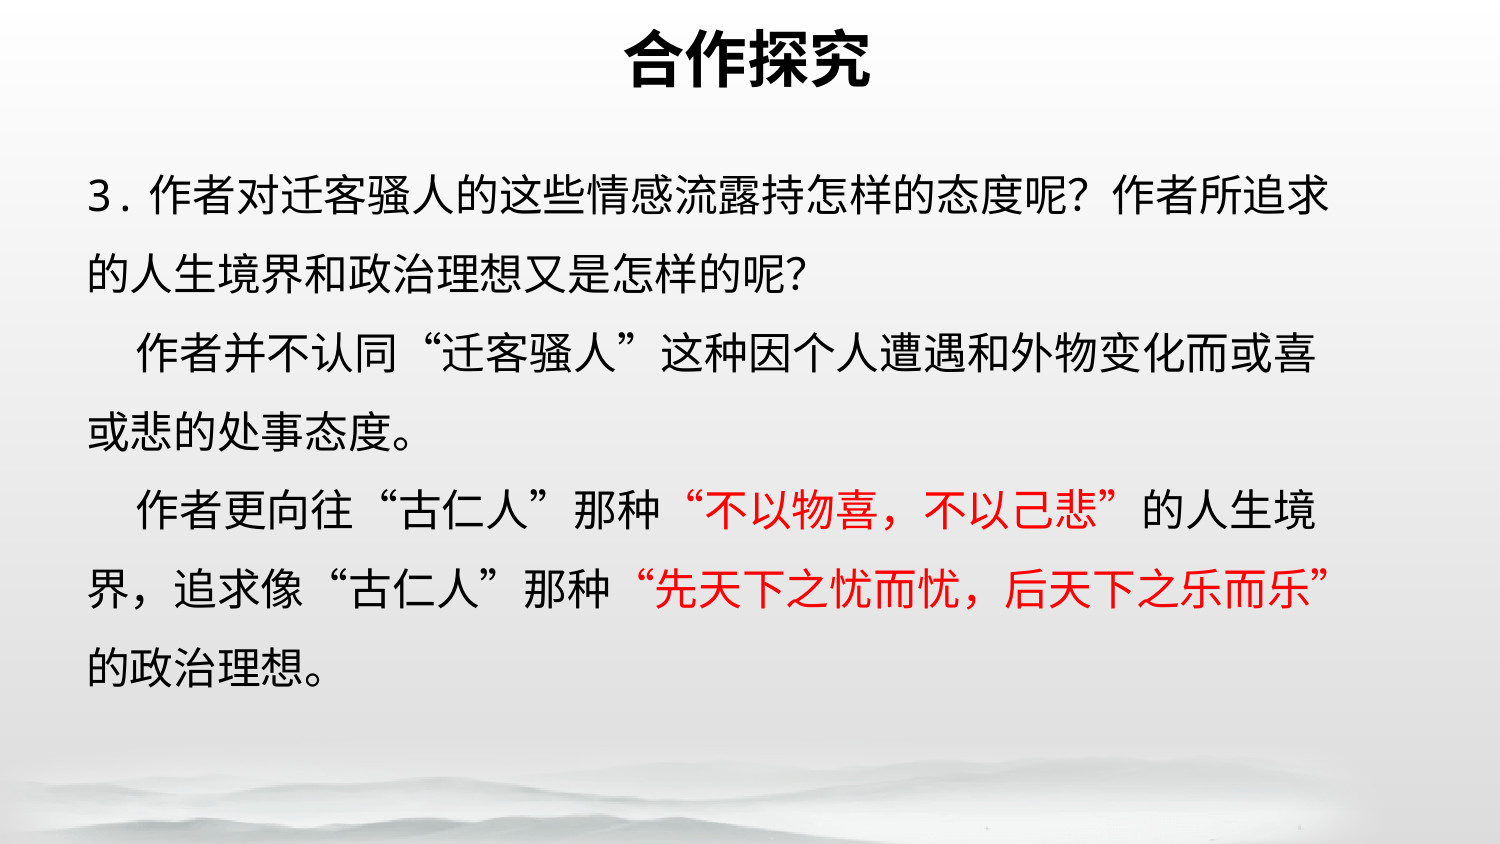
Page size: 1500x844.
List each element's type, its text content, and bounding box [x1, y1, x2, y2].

text_box 合作探究 [611, 13, 889, 116]
text_box 3.作者对迁客骚人的这些情感流露持怎样的态度呢？作者所追求的人生境界和政治理想又是怎样的呢？ 作者并不认同“迁客骚人”这种因个人遭遇和外物变化而或喜或悲的处事态度。 作者更向往“古仁人”那种“不以物喜，不以己悲”的人生境界，追求像“古仁人”那种“先天下之忧而忧，后天下之乐而乐”的政治理想。 [74, 136, 1367, 699]
picture [0, 723, 1500, 844]
